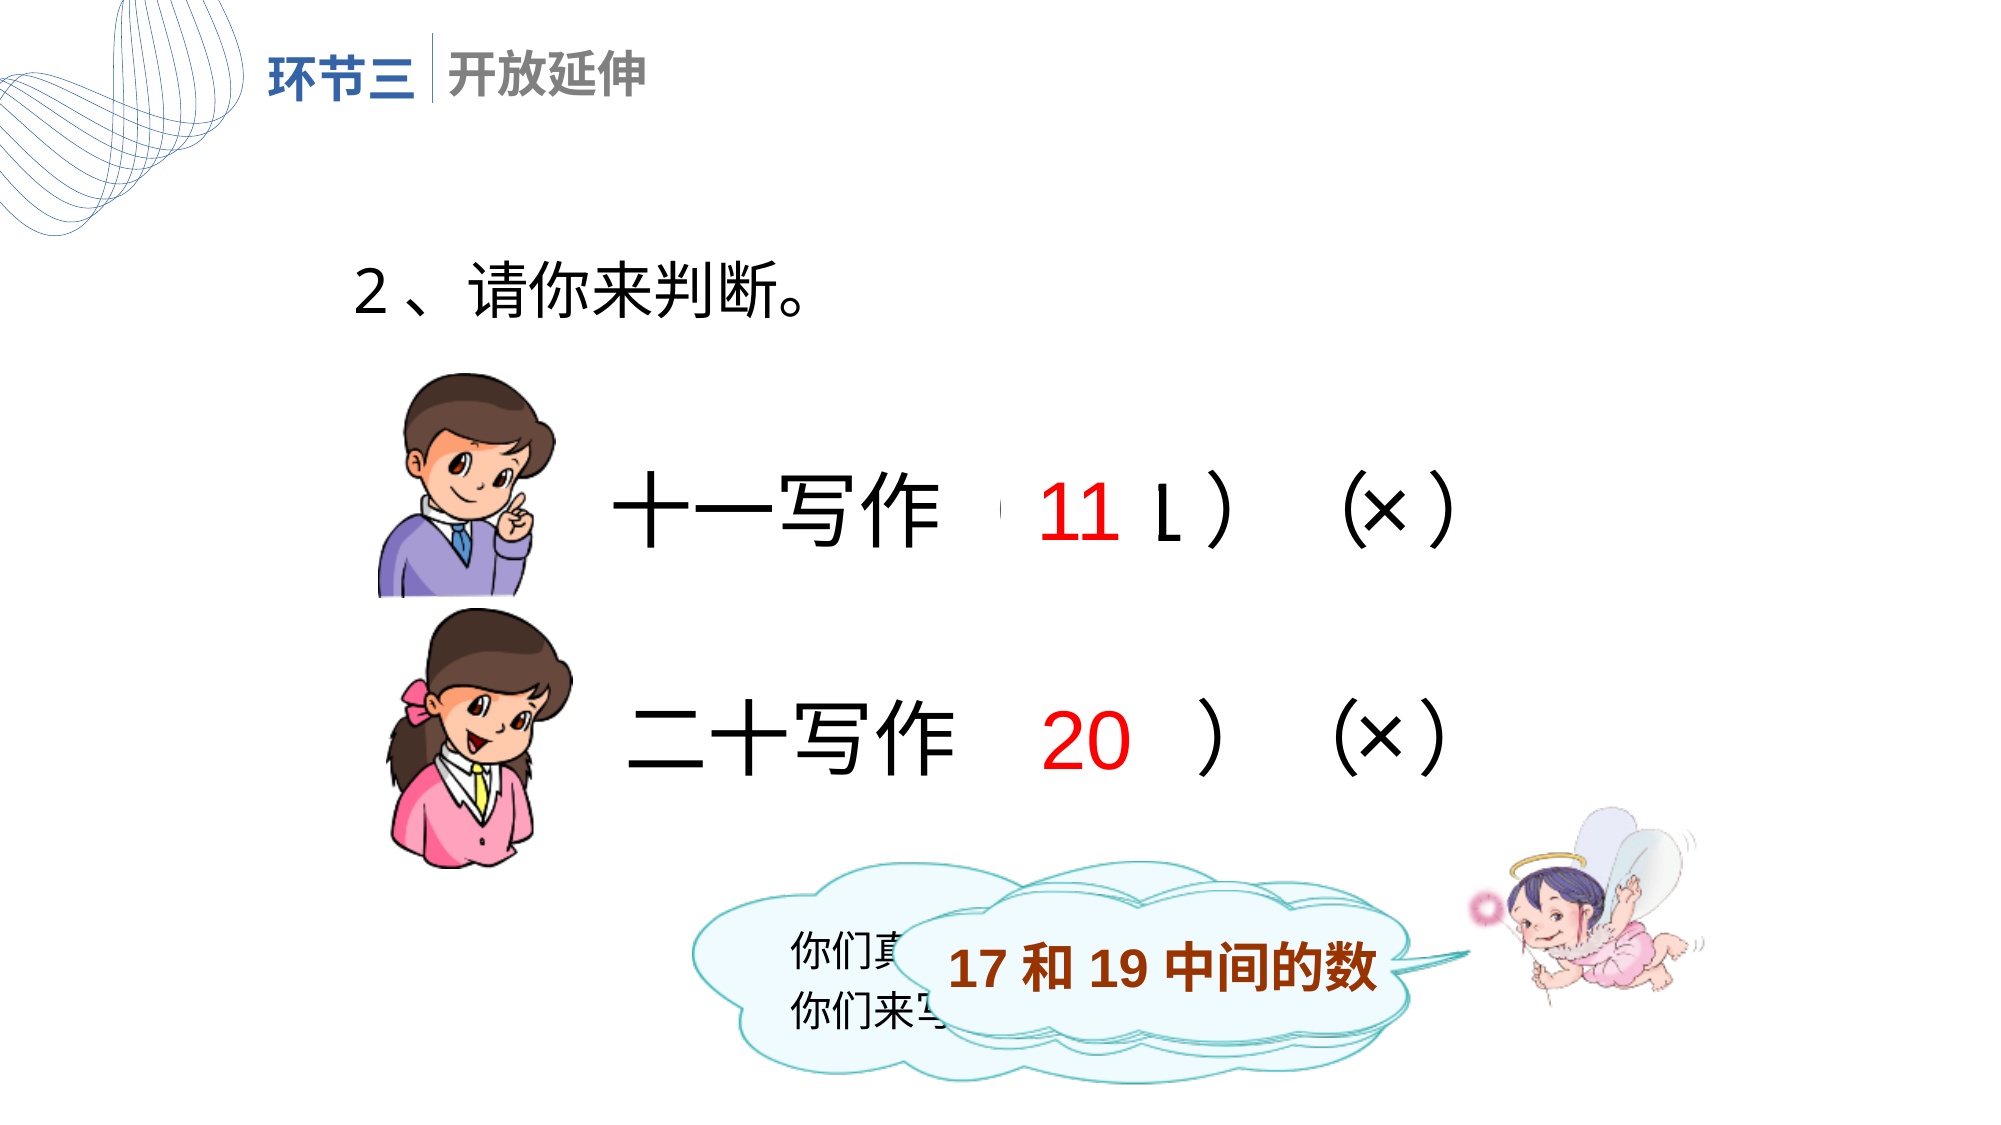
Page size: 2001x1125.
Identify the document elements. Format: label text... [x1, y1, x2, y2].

picture [1460, 801, 1711, 1012]
text_box 2、请你来判断。 [338, 243, 1497, 334]
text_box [386, 608, 1539, 870]
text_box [892, 890, 1472, 1044]
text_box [905, 1047, 1461, 1059]
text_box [378, 373, 1541, 598]
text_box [905, 881, 1460, 890]
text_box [692, 870, 1473, 1086]
